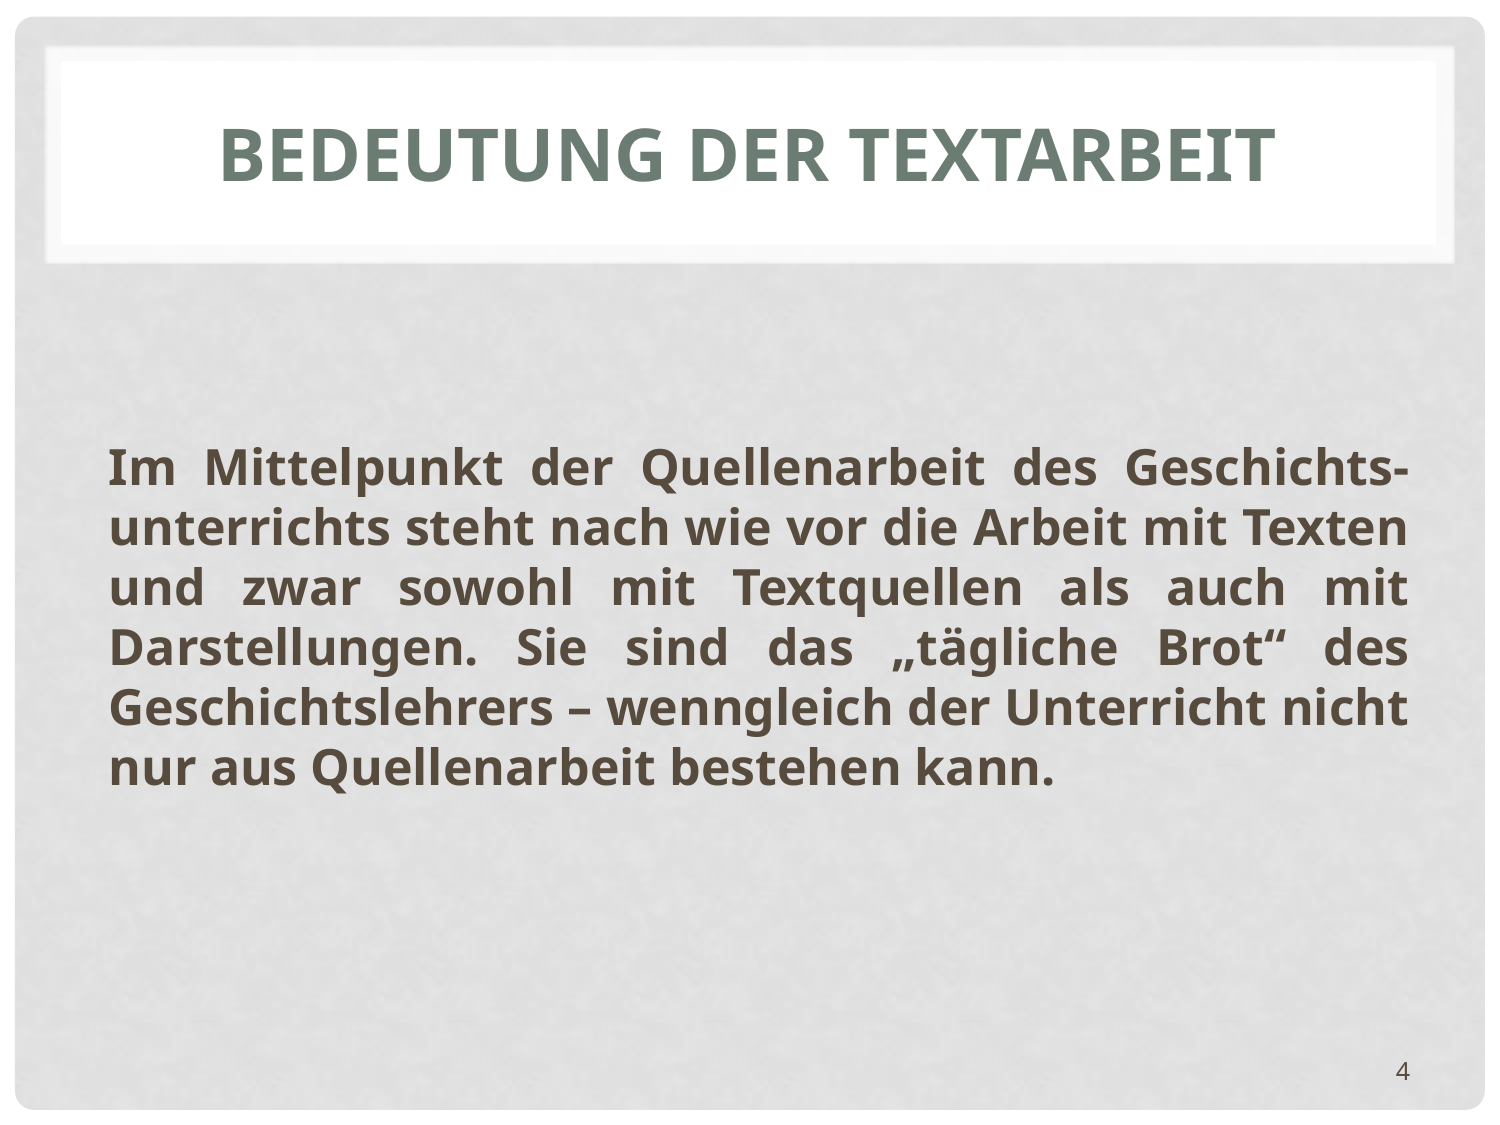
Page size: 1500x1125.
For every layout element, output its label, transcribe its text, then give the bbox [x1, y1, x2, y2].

title Bedeutung der textarbeit [69, 66, 1425, 238]
slide_number 4 [1074, 1042, 1425, 1103]
list Im Mittelpunkt der Quellenarbeit des Geschichts-unterrichts steht nach wie vor die Arbeit mit Texten und zwar sowohl mit Textquellen als auch mit Darstellungen. Sie sind das „tägliche Brot“ des Geschichtslehrers – wenngleich der Unterricht nicht nur aus Quellenarbeit bestehen kann. [75, 287, 1425, 1005]
